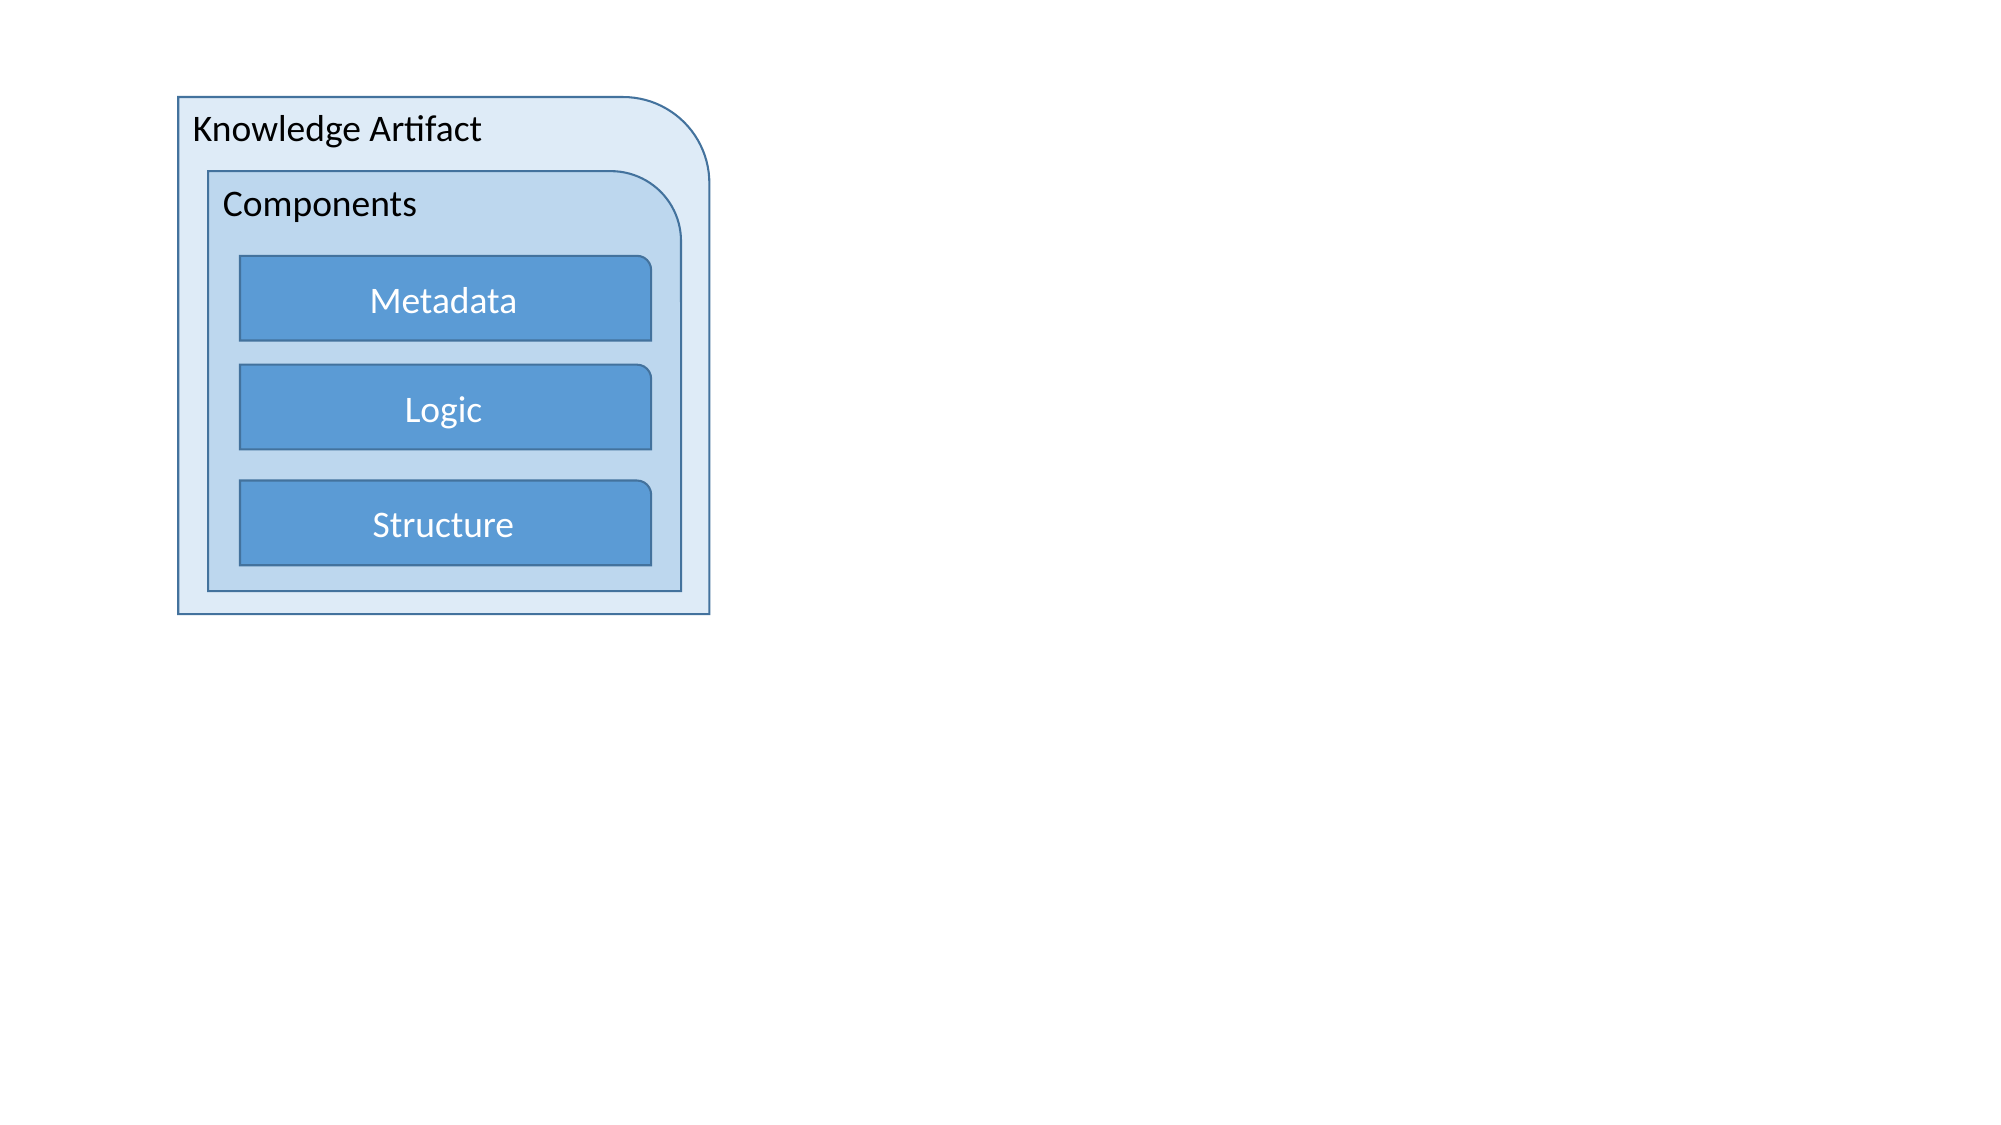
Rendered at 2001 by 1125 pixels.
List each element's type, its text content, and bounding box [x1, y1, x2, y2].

text_box [207, 170, 683, 593]
text_box [177, 95, 711, 616]
text_box Knowledge Artifact [178, 97, 546, 157]
text_box Logic [238, 363, 653, 451]
text_box Metadata [238, 254, 653, 342]
text_box Structure [238, 479, 653, 567]
text_box Components [208, 171, 664, 231]
